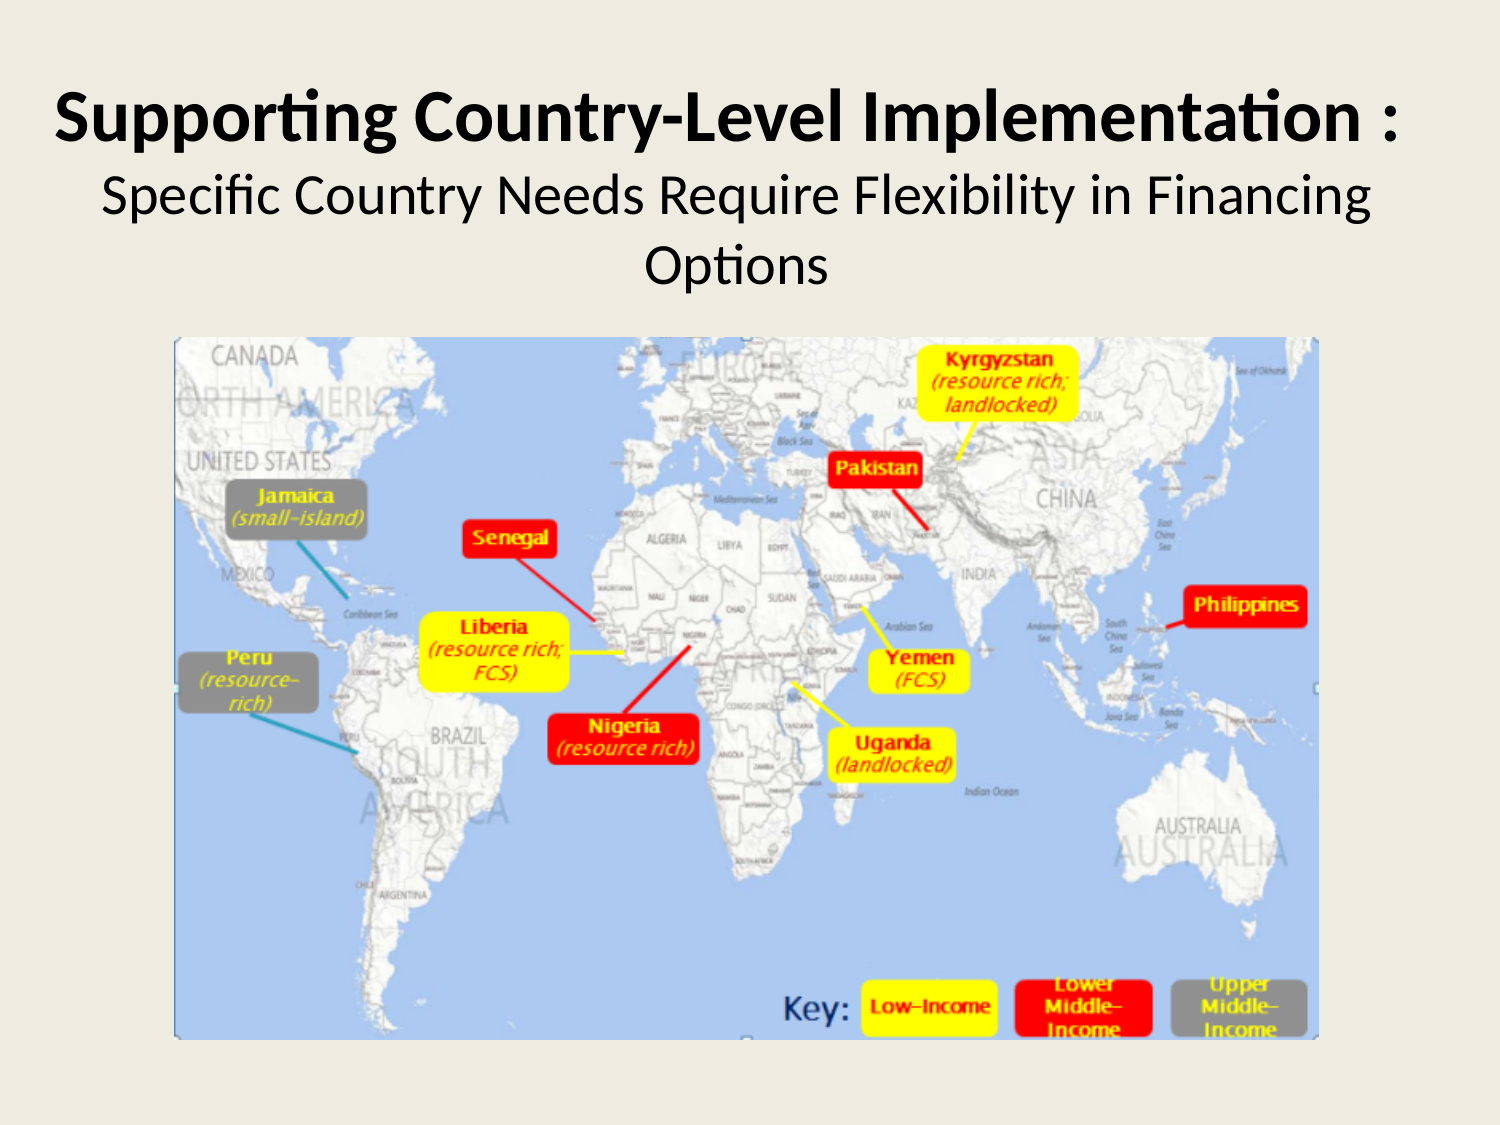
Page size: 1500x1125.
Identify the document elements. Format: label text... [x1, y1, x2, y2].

title Supporting Country-Level Implementation : Specific Country Needs Require Flexibility in Financing Options [0, 50, 1475, 313]
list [174, 337, 1320, 1040]
